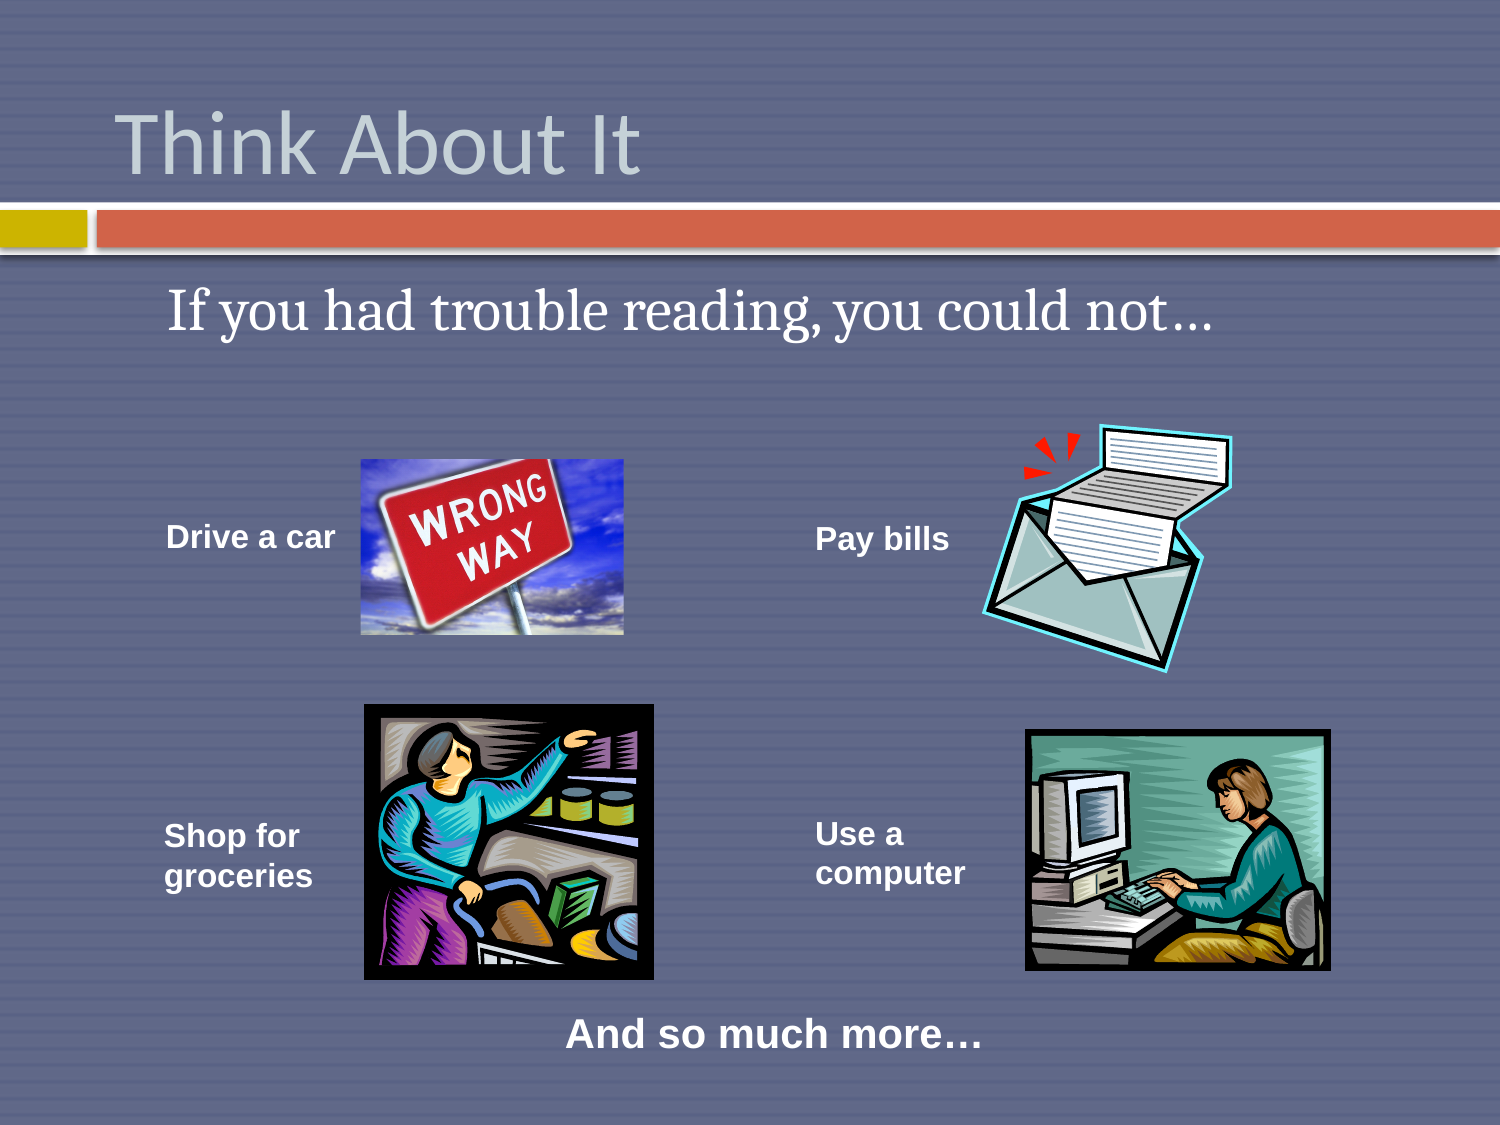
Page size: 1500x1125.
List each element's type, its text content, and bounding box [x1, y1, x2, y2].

title Think About It [99, 37, 1438, 200]
picture [360, 459, 625, 635]
picture [1024, 724, 1335, 976]
text_box Shop for groceries [148, 806, 334, 902]
picture [981, 423, 1233, 674]
list If you had trouble reading, you could not… [100, 262, 1438, 1005]
picture [362, 699, 659, 985]
text_box Pay bills [800, 509, 975, 565]
text_box And so much more… [549, 999, 1017, 1065]
text_box Drive a car [150, 507, 354, 563]
text_box Use a computer [799, 804, 995, 899]
